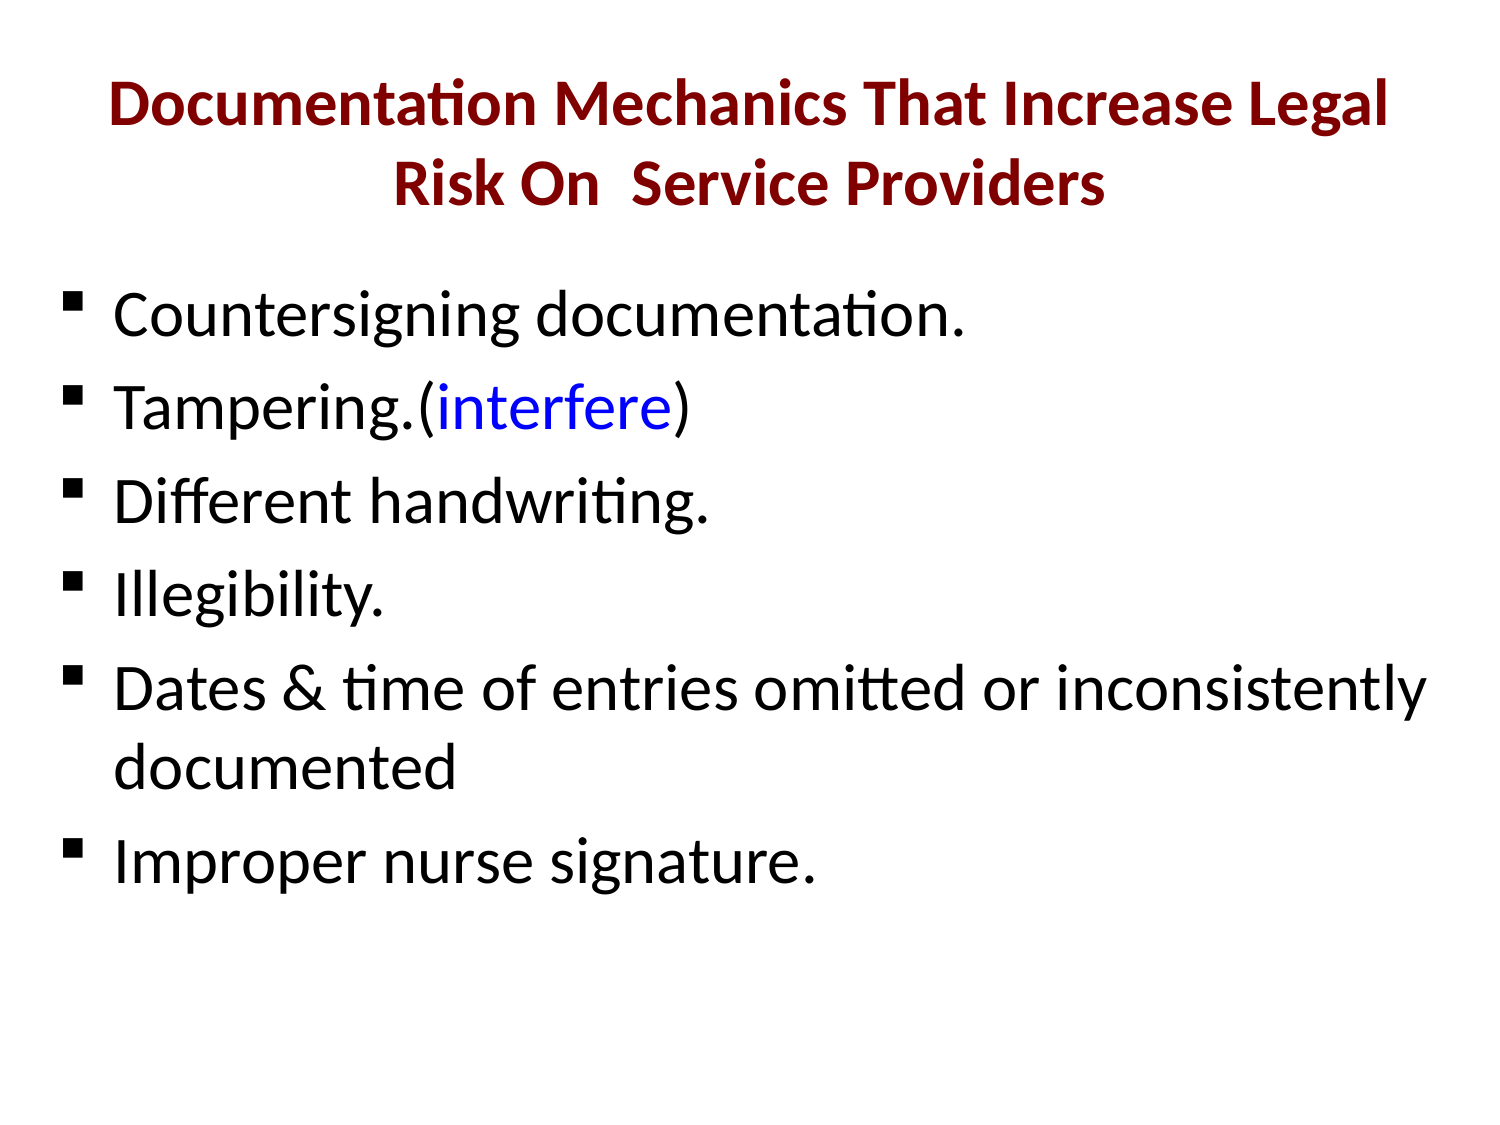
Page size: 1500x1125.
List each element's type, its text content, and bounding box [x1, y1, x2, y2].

list Countersigning documentation. Tampering.(interfere) Different handwriting. Illegibility. Dates & time of entries omitted or inconsistently documented Improper nurse signature. [42, 262, 1481, 1075]
title Documentation Mechanics That Increase Legal Risk On Service Providers [75, 45, 1425, 233]
